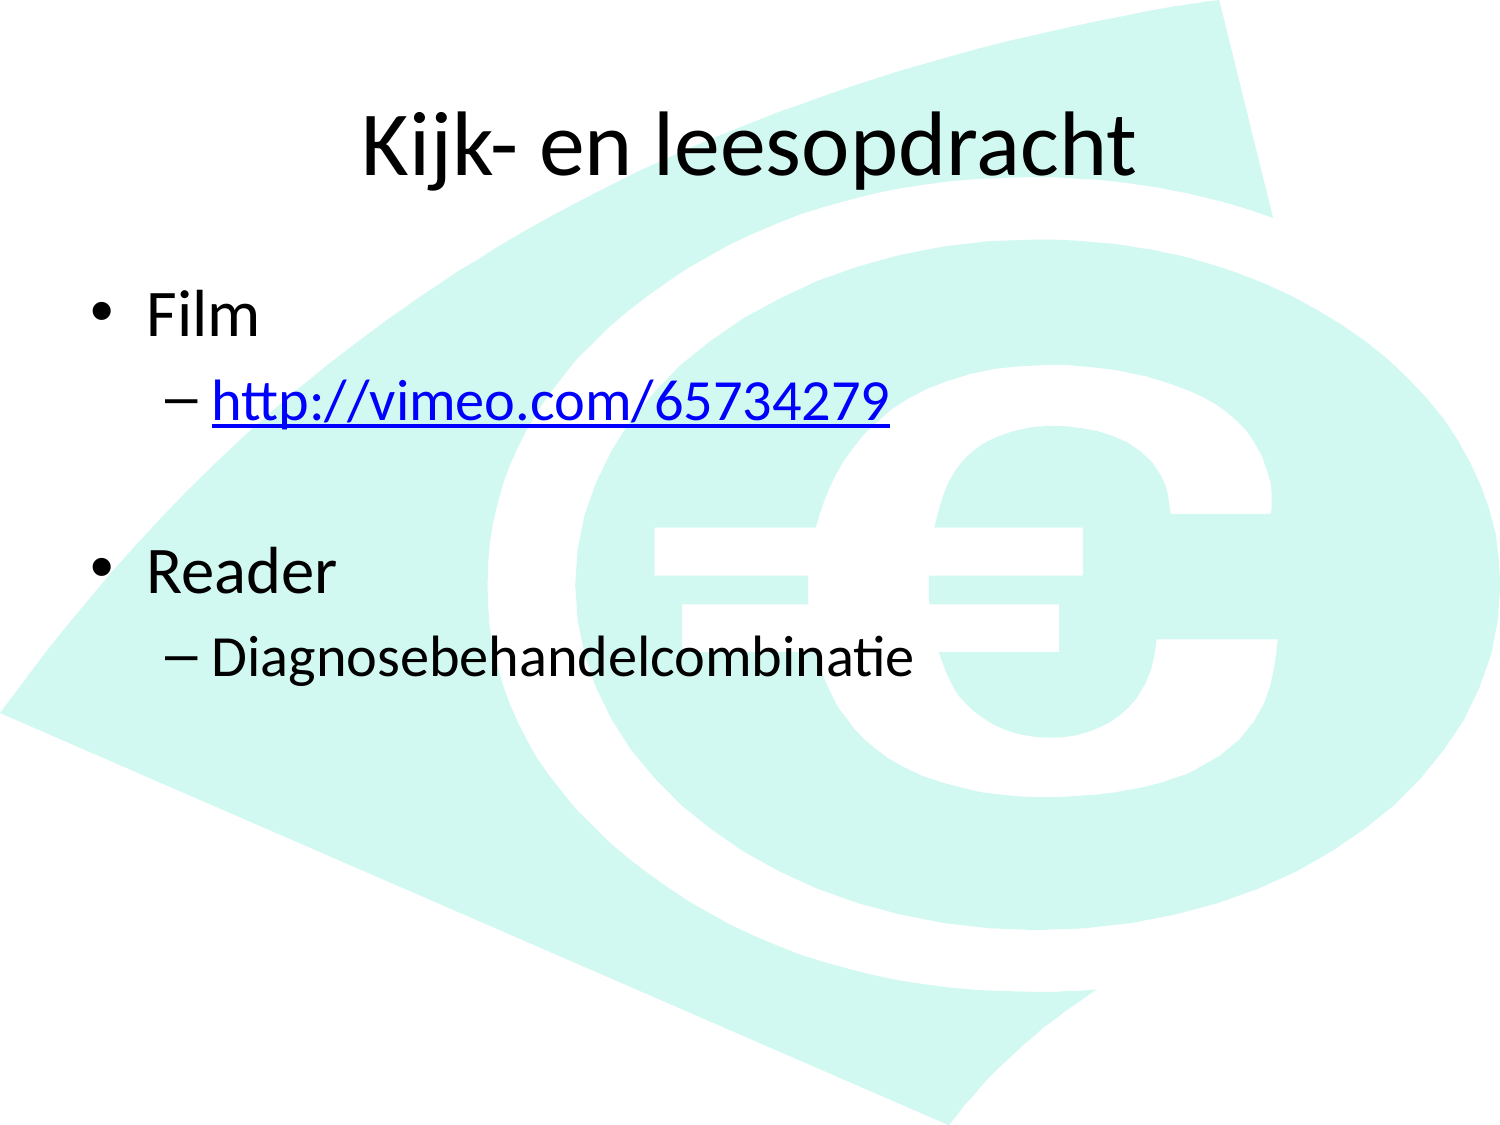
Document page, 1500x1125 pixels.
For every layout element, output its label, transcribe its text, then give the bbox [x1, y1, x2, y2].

list Film http://vimeo.com/65734279 Reader Diagnosebehandelcombinatie [75, 262, 1425, 1005]
title Kijk- en leesopdracht [75, 45, 1425, 233]
